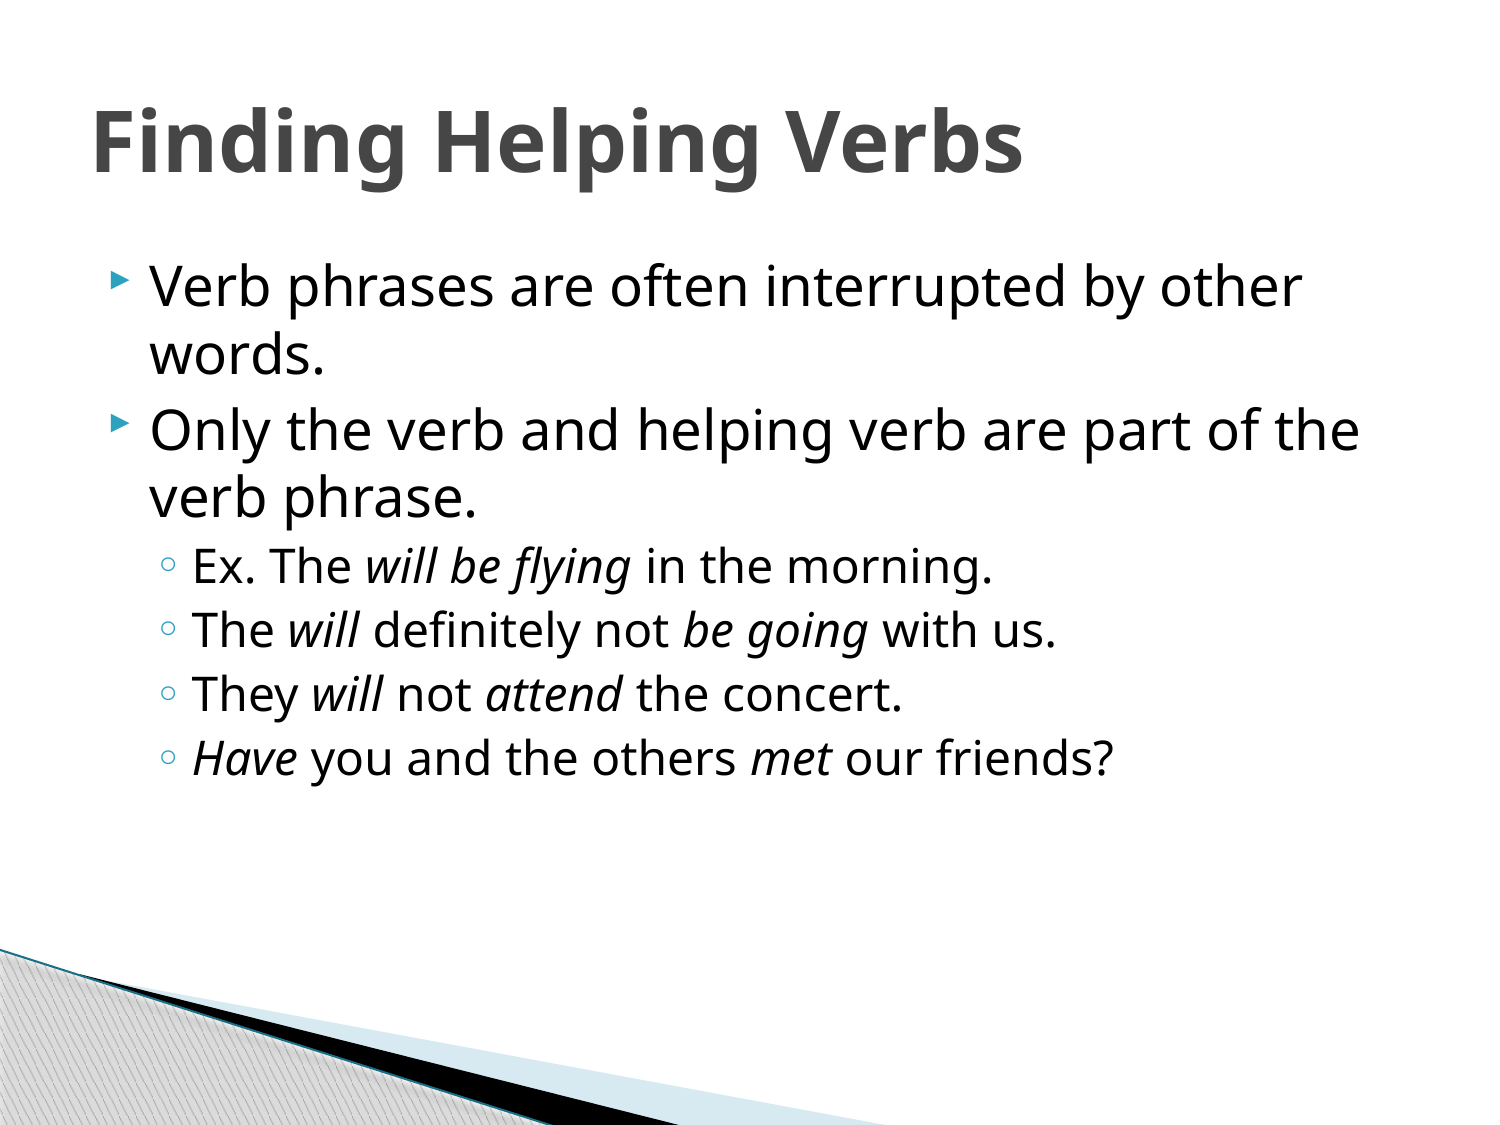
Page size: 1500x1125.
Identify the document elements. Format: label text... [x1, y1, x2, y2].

title Finding Helping Verbs [75, 45, 1425, 233]
list Verb phrases are often interrupted by other words. Only the verb and helping verb are part of the verb phrase. Ex. The will be flying in the morning. The will definitely not be going with us. They will not attend the concert. Have you and the others met our friends? [75, 243, 1425, 986]
